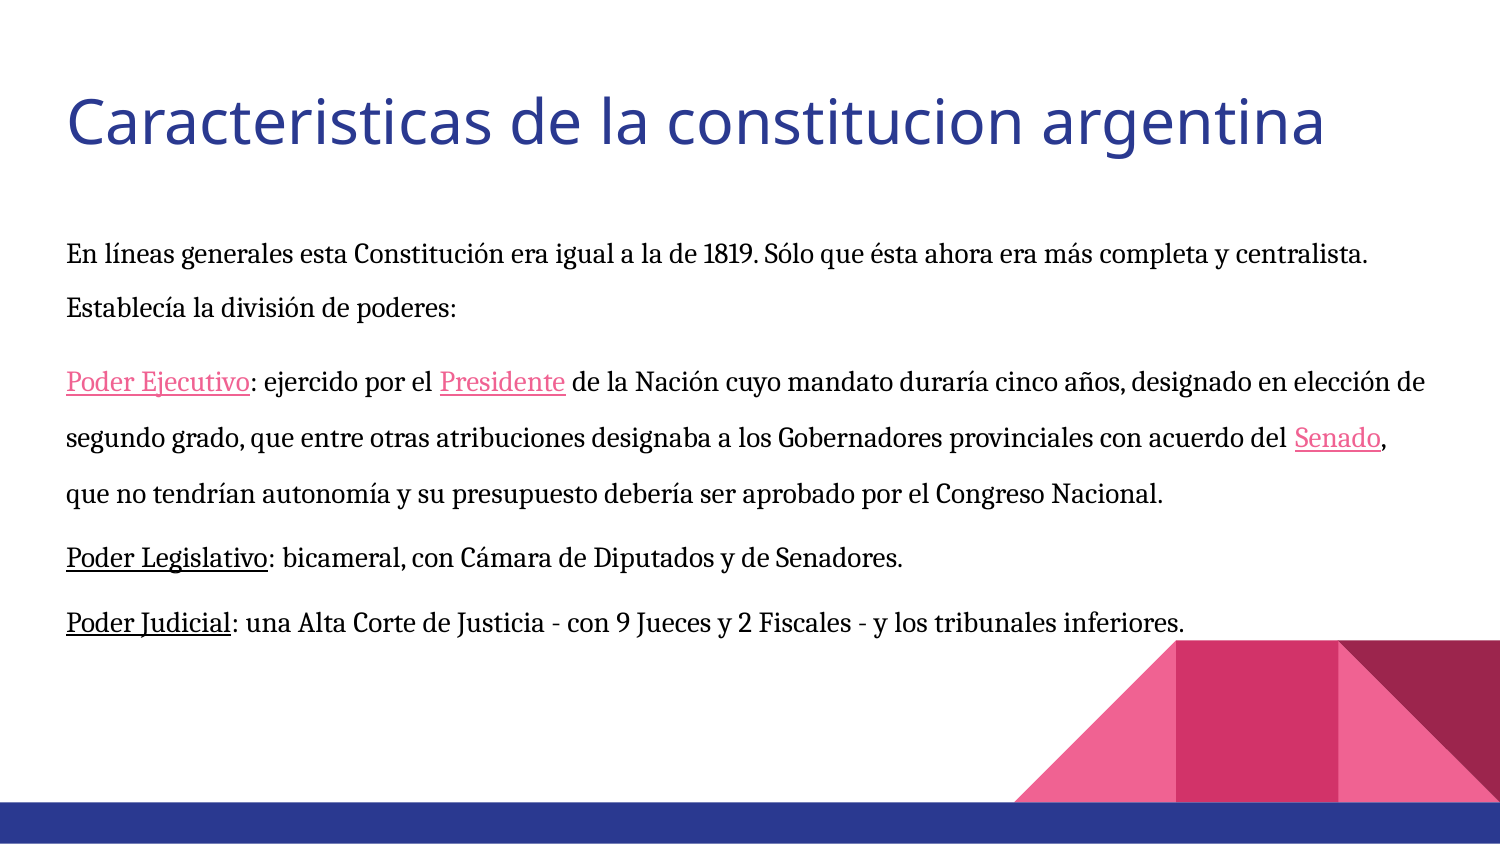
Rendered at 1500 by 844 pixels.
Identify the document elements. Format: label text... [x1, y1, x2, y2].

list En líneas generales esta Constitución era igual a la de 1819. Sólo que ésta ahora era más completa y centralista. Establecía la división de poderes: Poder Ejecutivo: ejercido por el Presidente de la Nación cuyo mandato duraría cinco años, designado en elección de segundo grado, que entre otras atribuciones designaba a los Gobernadores provinciales con acuerdo del Senado, que no tendrían autonomía y su presupuesto debería ser aprobado por el Congreso Nacional. Poder Legislativo: bicameral, con Cámara de Diputados y de Senadores. Poder Judicial: una Alta Corte de Justicia - con 9 Jueces y 2 Fiscales - y los tribunales inferiores. [51, 201, 1449, 750]
title Caracteristicas de la constitucion argentina [51, 67, 1449, 167]
